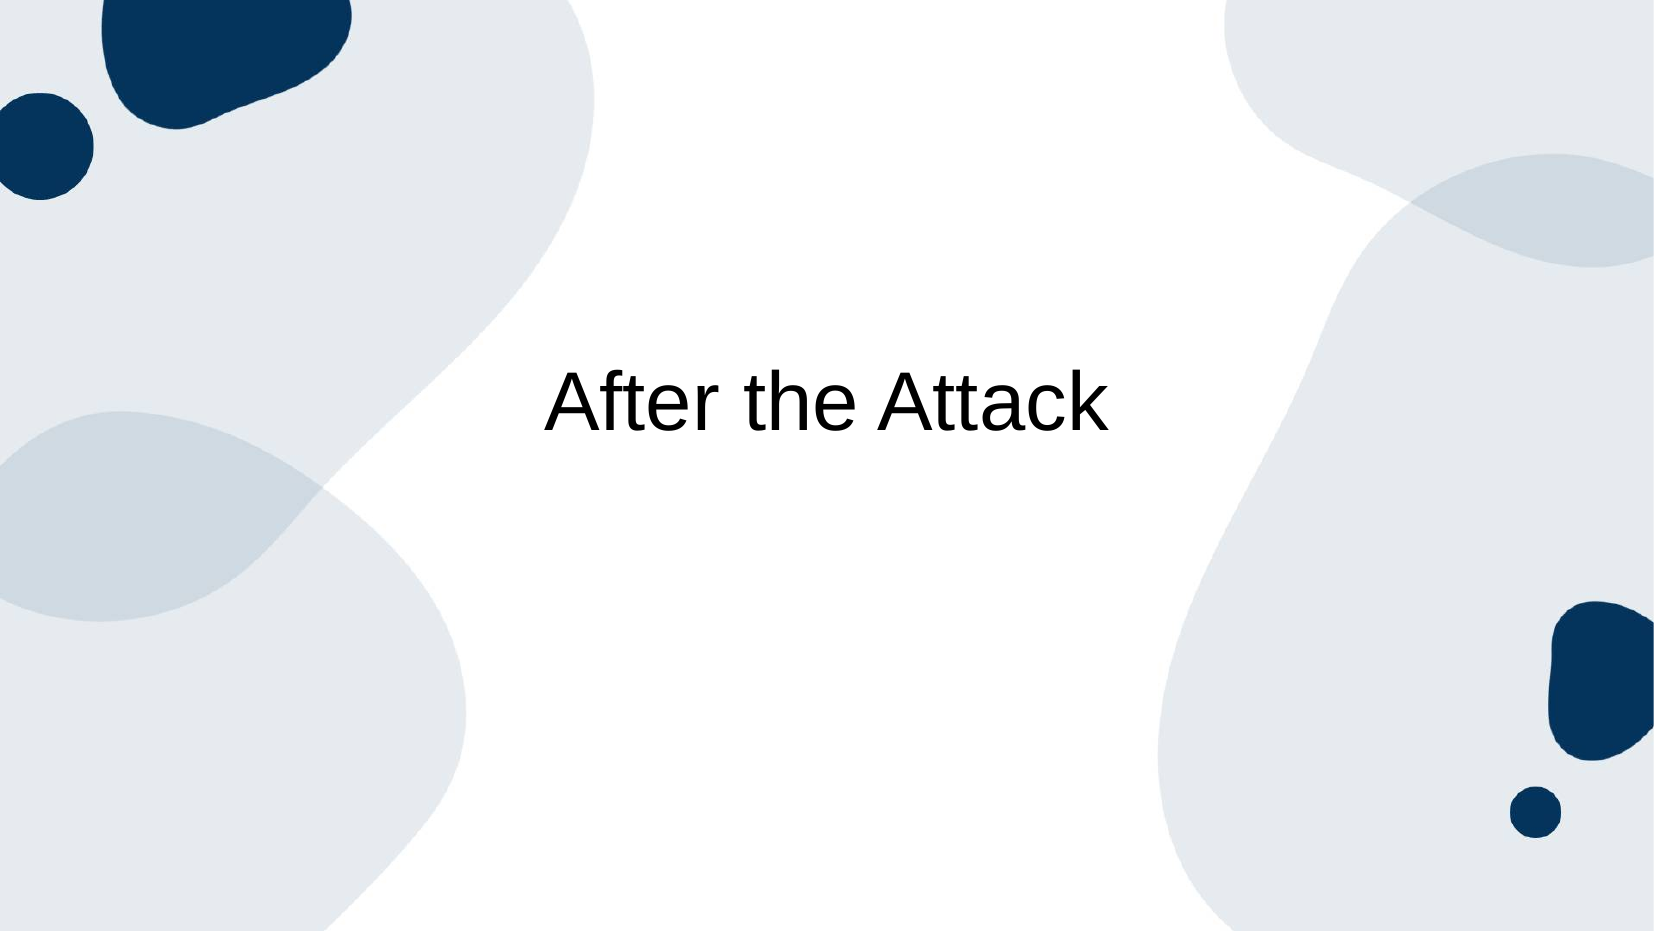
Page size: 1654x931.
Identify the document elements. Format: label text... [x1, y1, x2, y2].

picture [0, 0, 1654, 931]
subtitle After the Attack [82, 37, 1571, 757]
